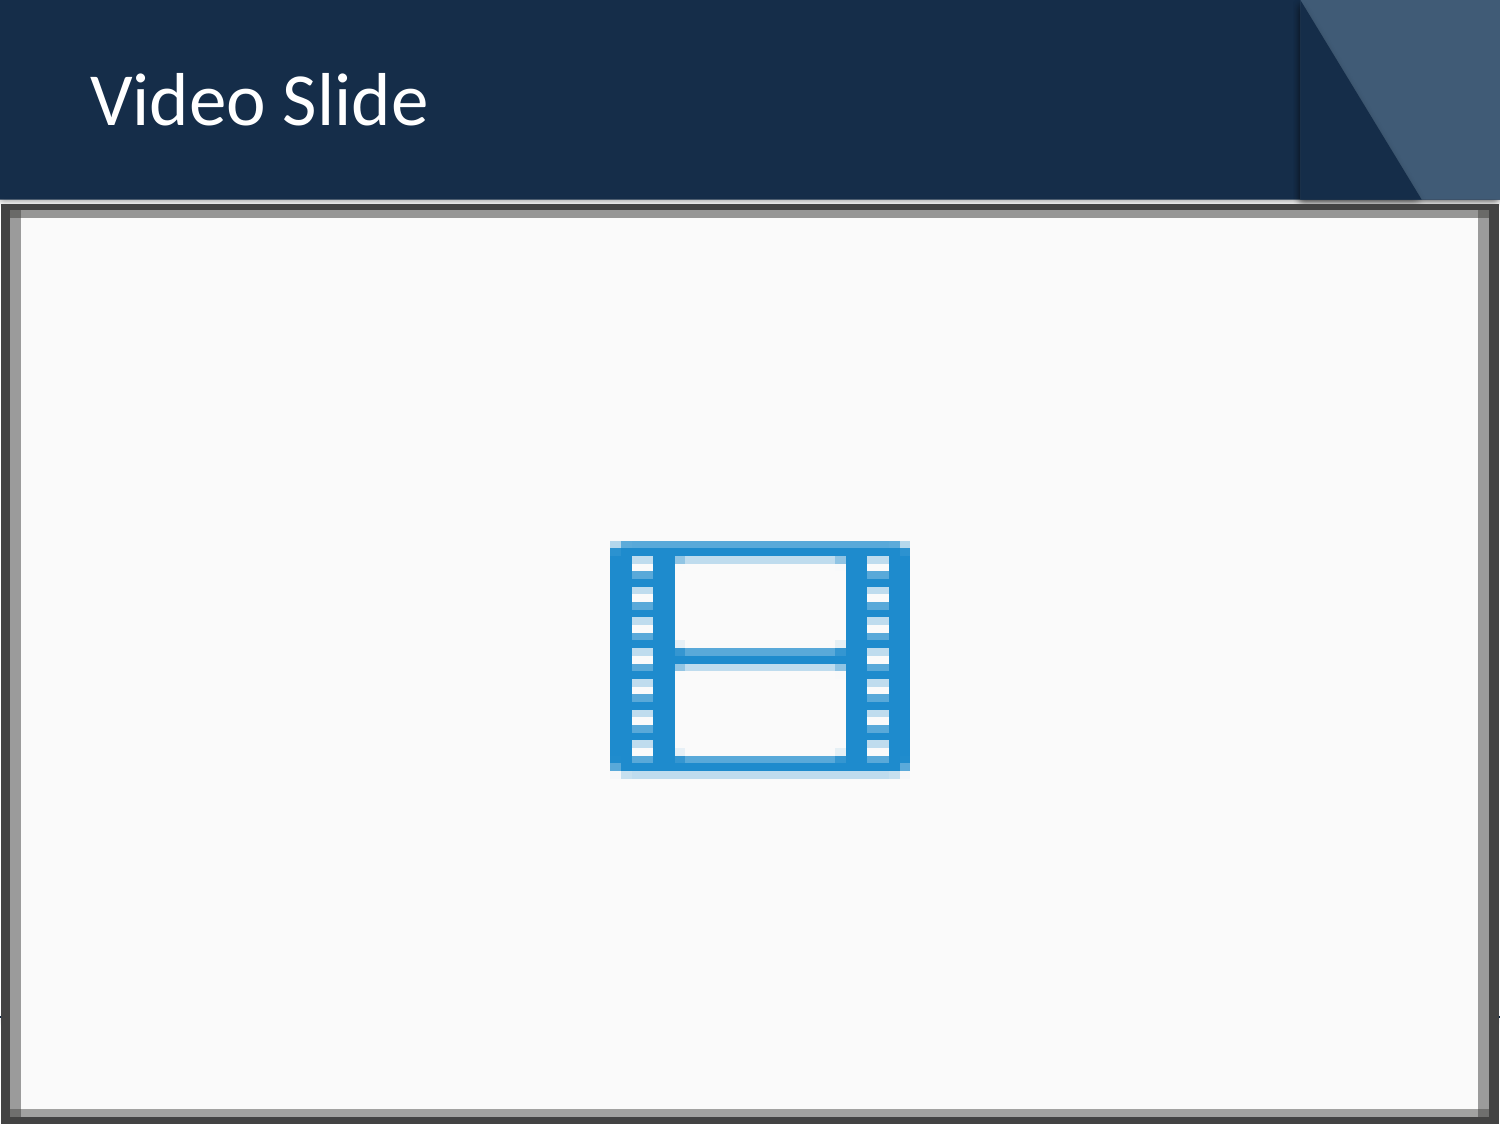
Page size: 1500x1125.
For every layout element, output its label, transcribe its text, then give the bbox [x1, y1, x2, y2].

title Video Slide [75, 22, 1245, 180]
